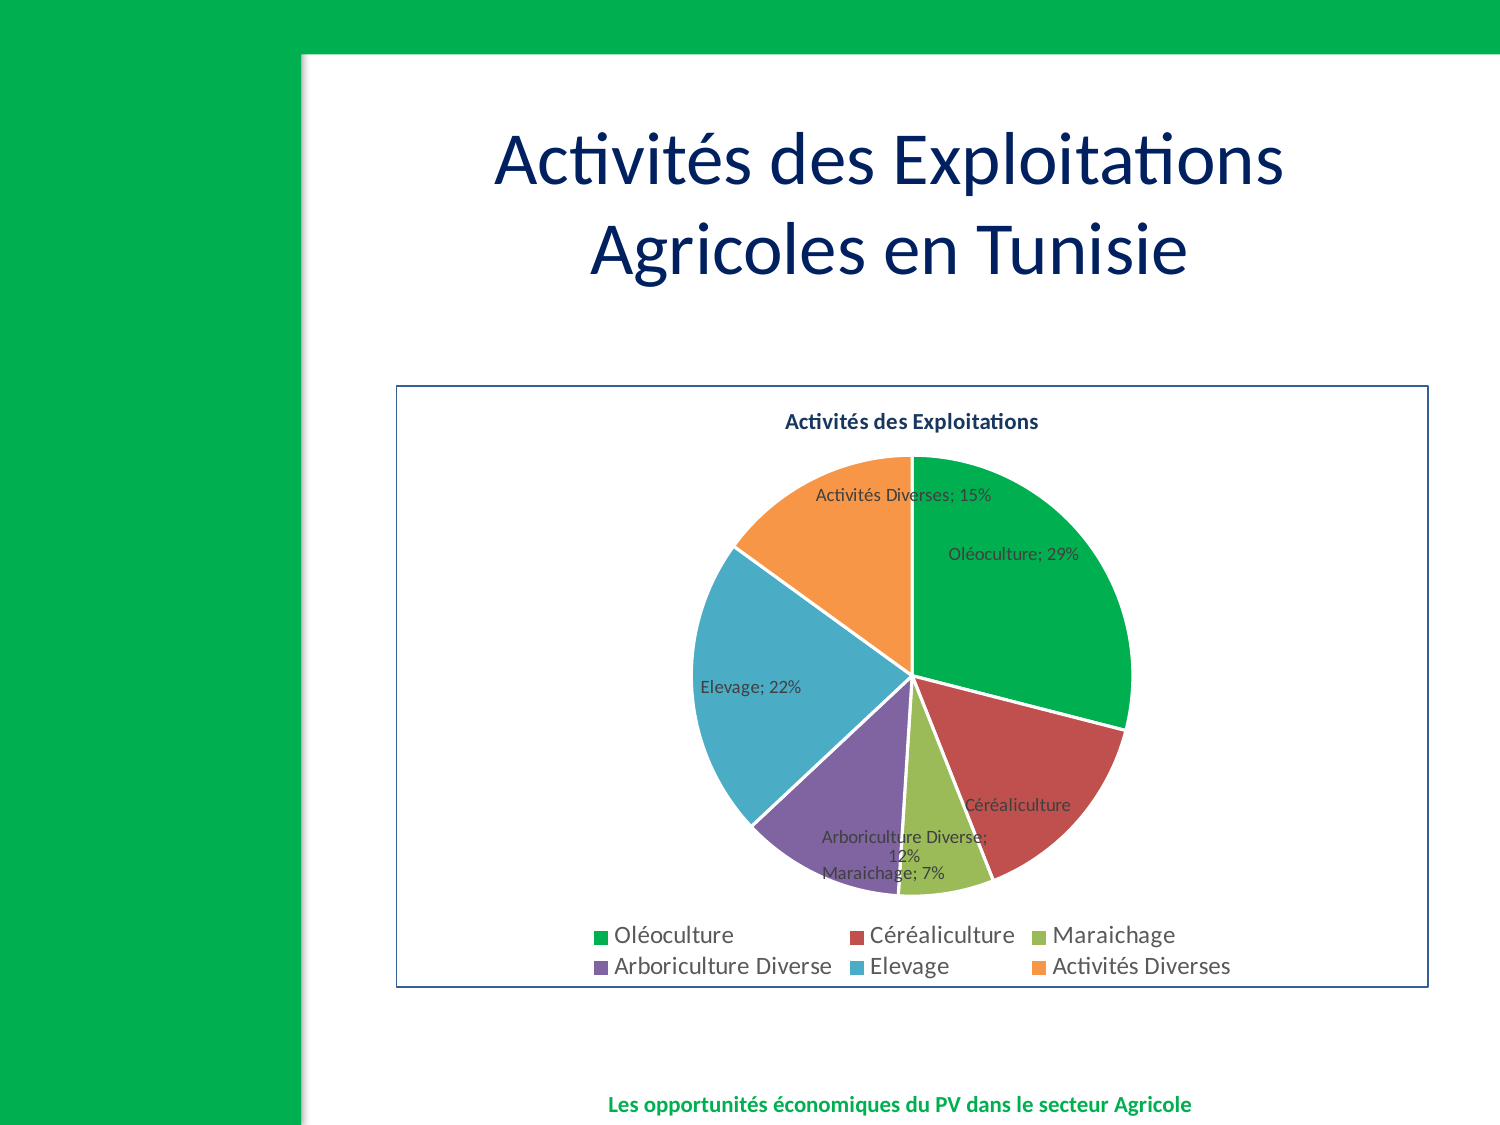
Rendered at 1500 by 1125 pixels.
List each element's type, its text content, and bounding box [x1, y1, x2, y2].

text_box Activités des Exploitations Agricoles en Tunisie [371, 101, 1408, 196]
chart [395, 385, 1429, 988]
